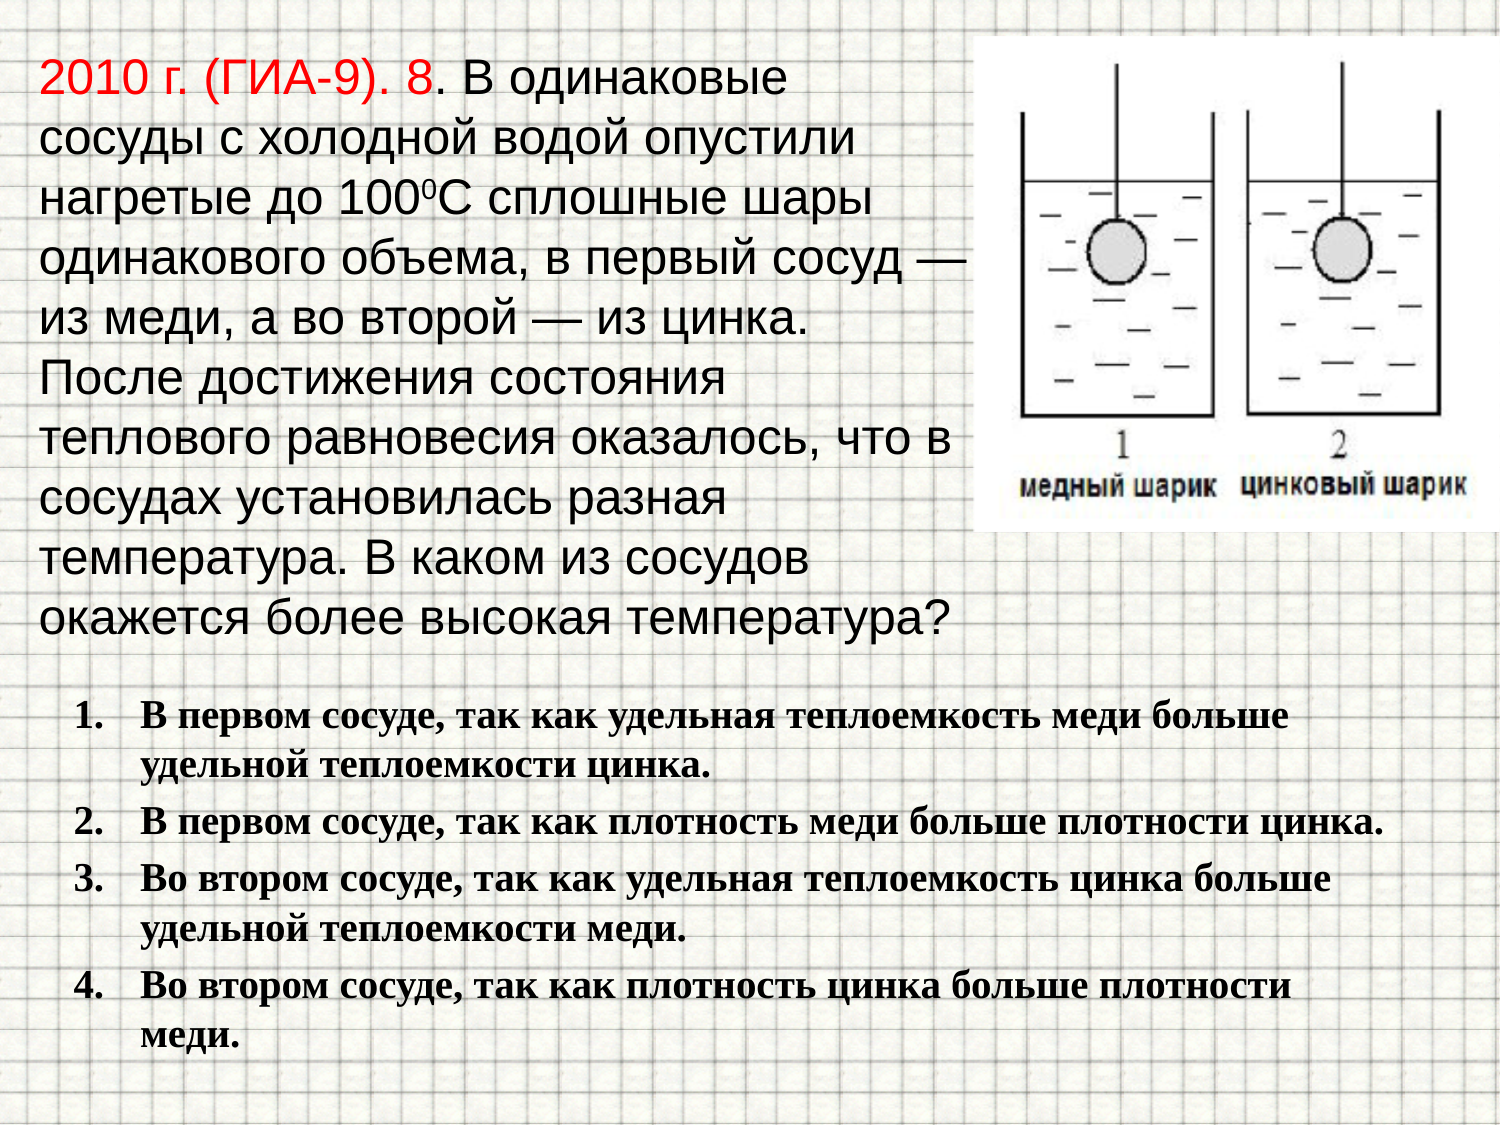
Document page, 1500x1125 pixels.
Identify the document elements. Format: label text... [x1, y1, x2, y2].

list В первом сосуде, так как удельная теплоемкость меди больше удельной теплоемкости цинка. В первом сосуде, так как плотность меди больше плотности цинка. Во втором сосуде, так как удельная теплоемкость цинка больше удельной теплоемкости меди. Во втором сосуде, так как плотность цинка больше плотности меди. [58, 679, 1413, 1105]
title 2010 г. (ГИА-9). 8. В одинаковые сосуды с холодной водой опустили нагретые до 1000С сплошные шары одинакового объема, в первый сосуд — из меди, а во второй — из цинка. После достижения состояния теплового равновесия оказалось, что в сосудах установилась разная температура. В каком из сосудов окажется более высокая температура? [23, 45, 985, 645]
picture [0, 0, 1500, 1125]
